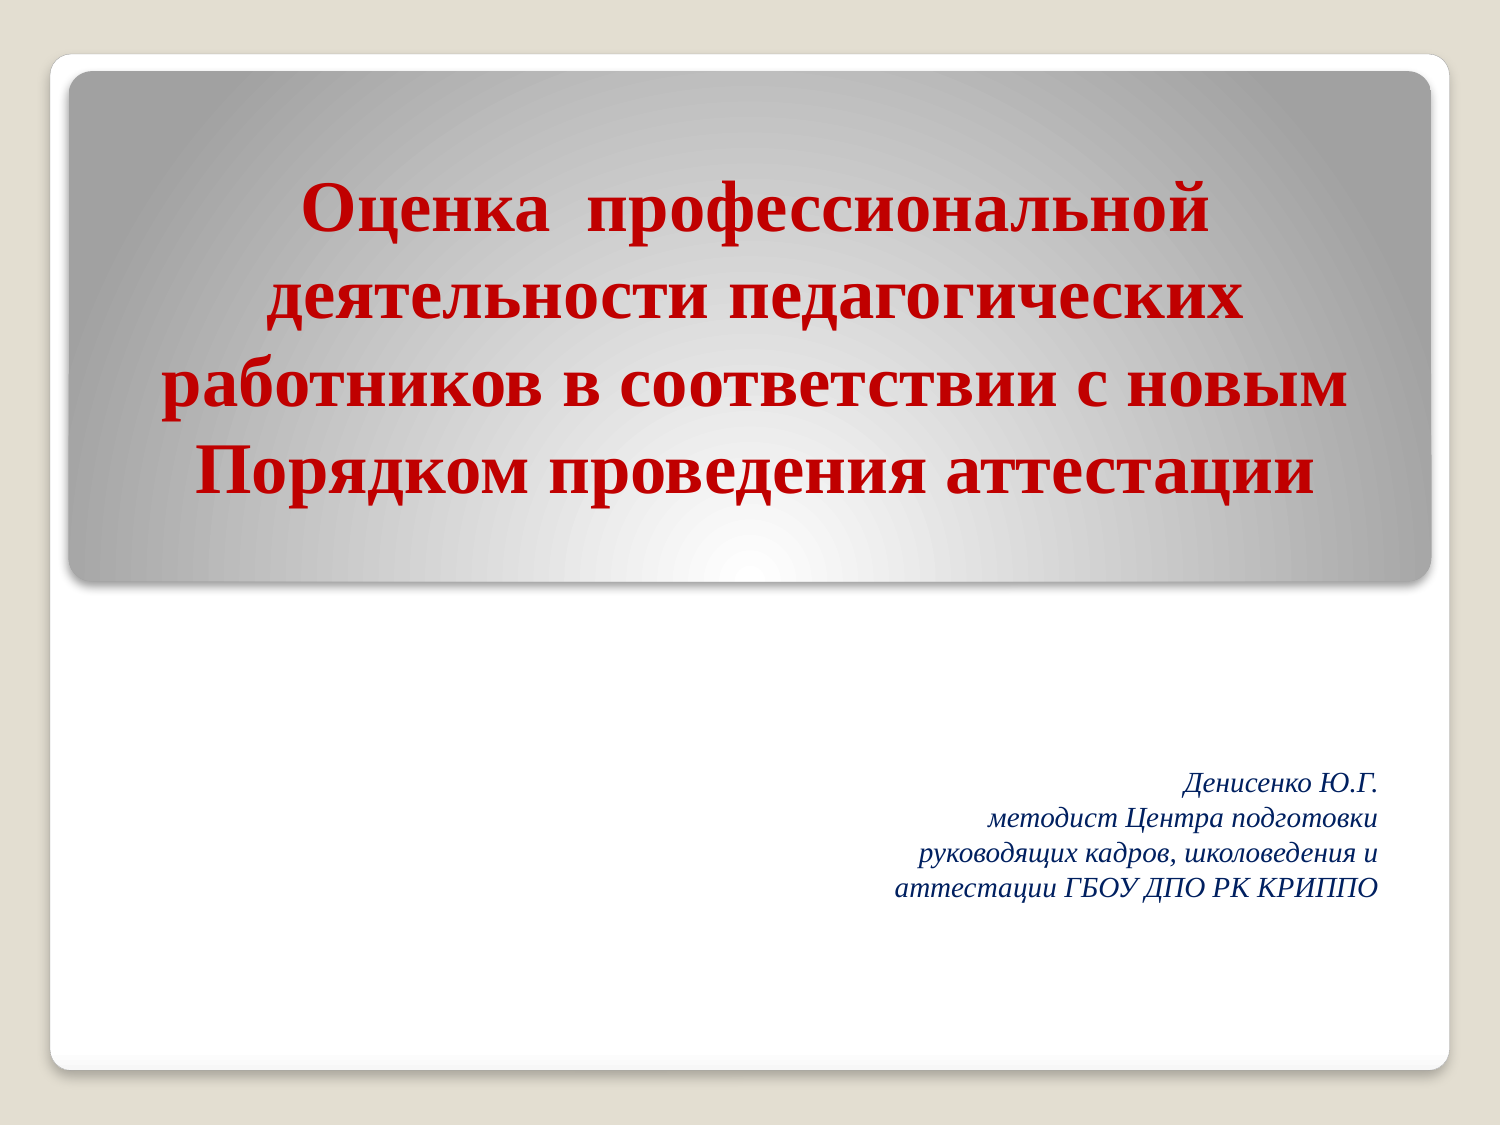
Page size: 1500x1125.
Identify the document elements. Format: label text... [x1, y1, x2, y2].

title Оценка профессиональной деятельности педагогических работников в соответствии с новым Порядком проведения аттестации [118, 149, 1394, 516]
subtitle Денисенко Ю.Г. методист Центра подготовки руководящих кадров, школоведения и аттестации ГБОУ ДПО РК КРИППО [820, 763, 1394, 1035]
